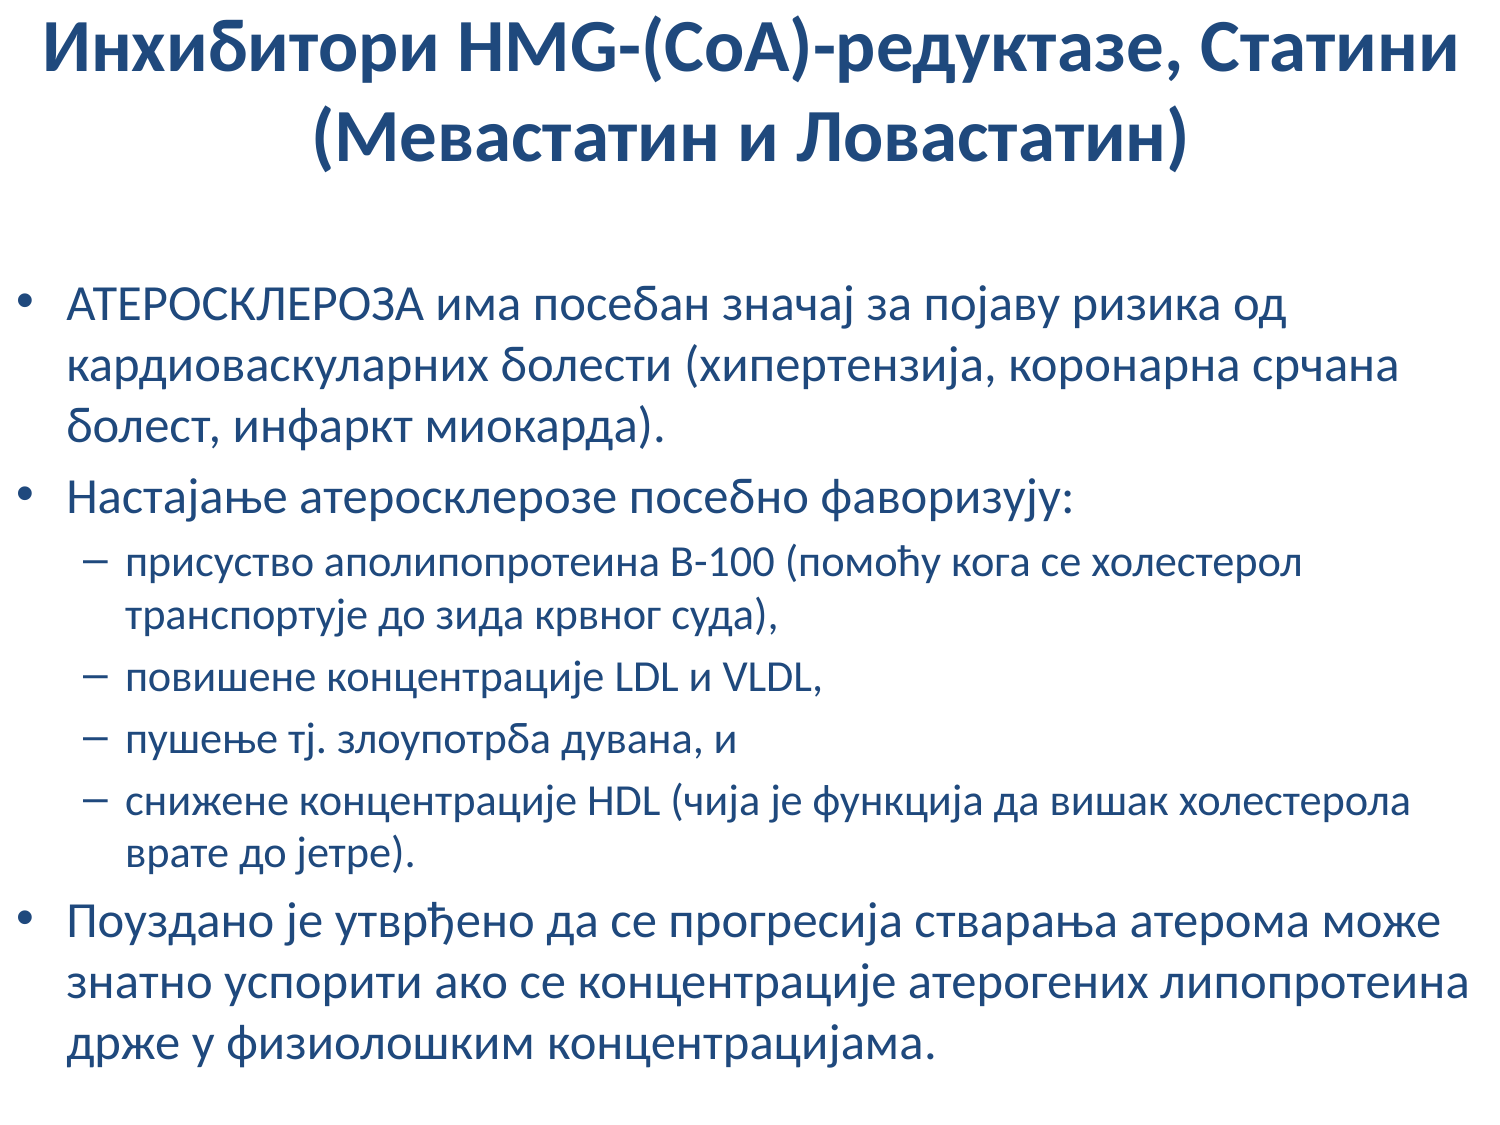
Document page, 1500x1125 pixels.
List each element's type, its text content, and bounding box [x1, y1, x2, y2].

list АТЕРОСКЛЕРОЗА има посебан значај за појаву ризика од кардиоваскуларних болести (хипертензија, коронарна срчана болест, инфаркт миокарда). Настајање атеросклерозе посебно фаворизују: присуство аполипопротеина В-100 (помоћу кога се холестерол транспортује до зида крвног суда), повишене концентрације LDL и VLDL, пушење тј. злоупотрба дувана, и снижене концентрације HDL (чија је функција да вишак холестерола врате до јетре). Поуздано је утврђено да се прогресија стварања атерома може знатно успорити ако се концентрације атерогених липопротеина држе у физиолошким концентрацијама. [1, 262, 1500, 1088]
text_box Инхибитори HMG-(CoA)-редуктазе, Статини (Мевастатин и Ловастатин) [1, 37, 1500, 225]
